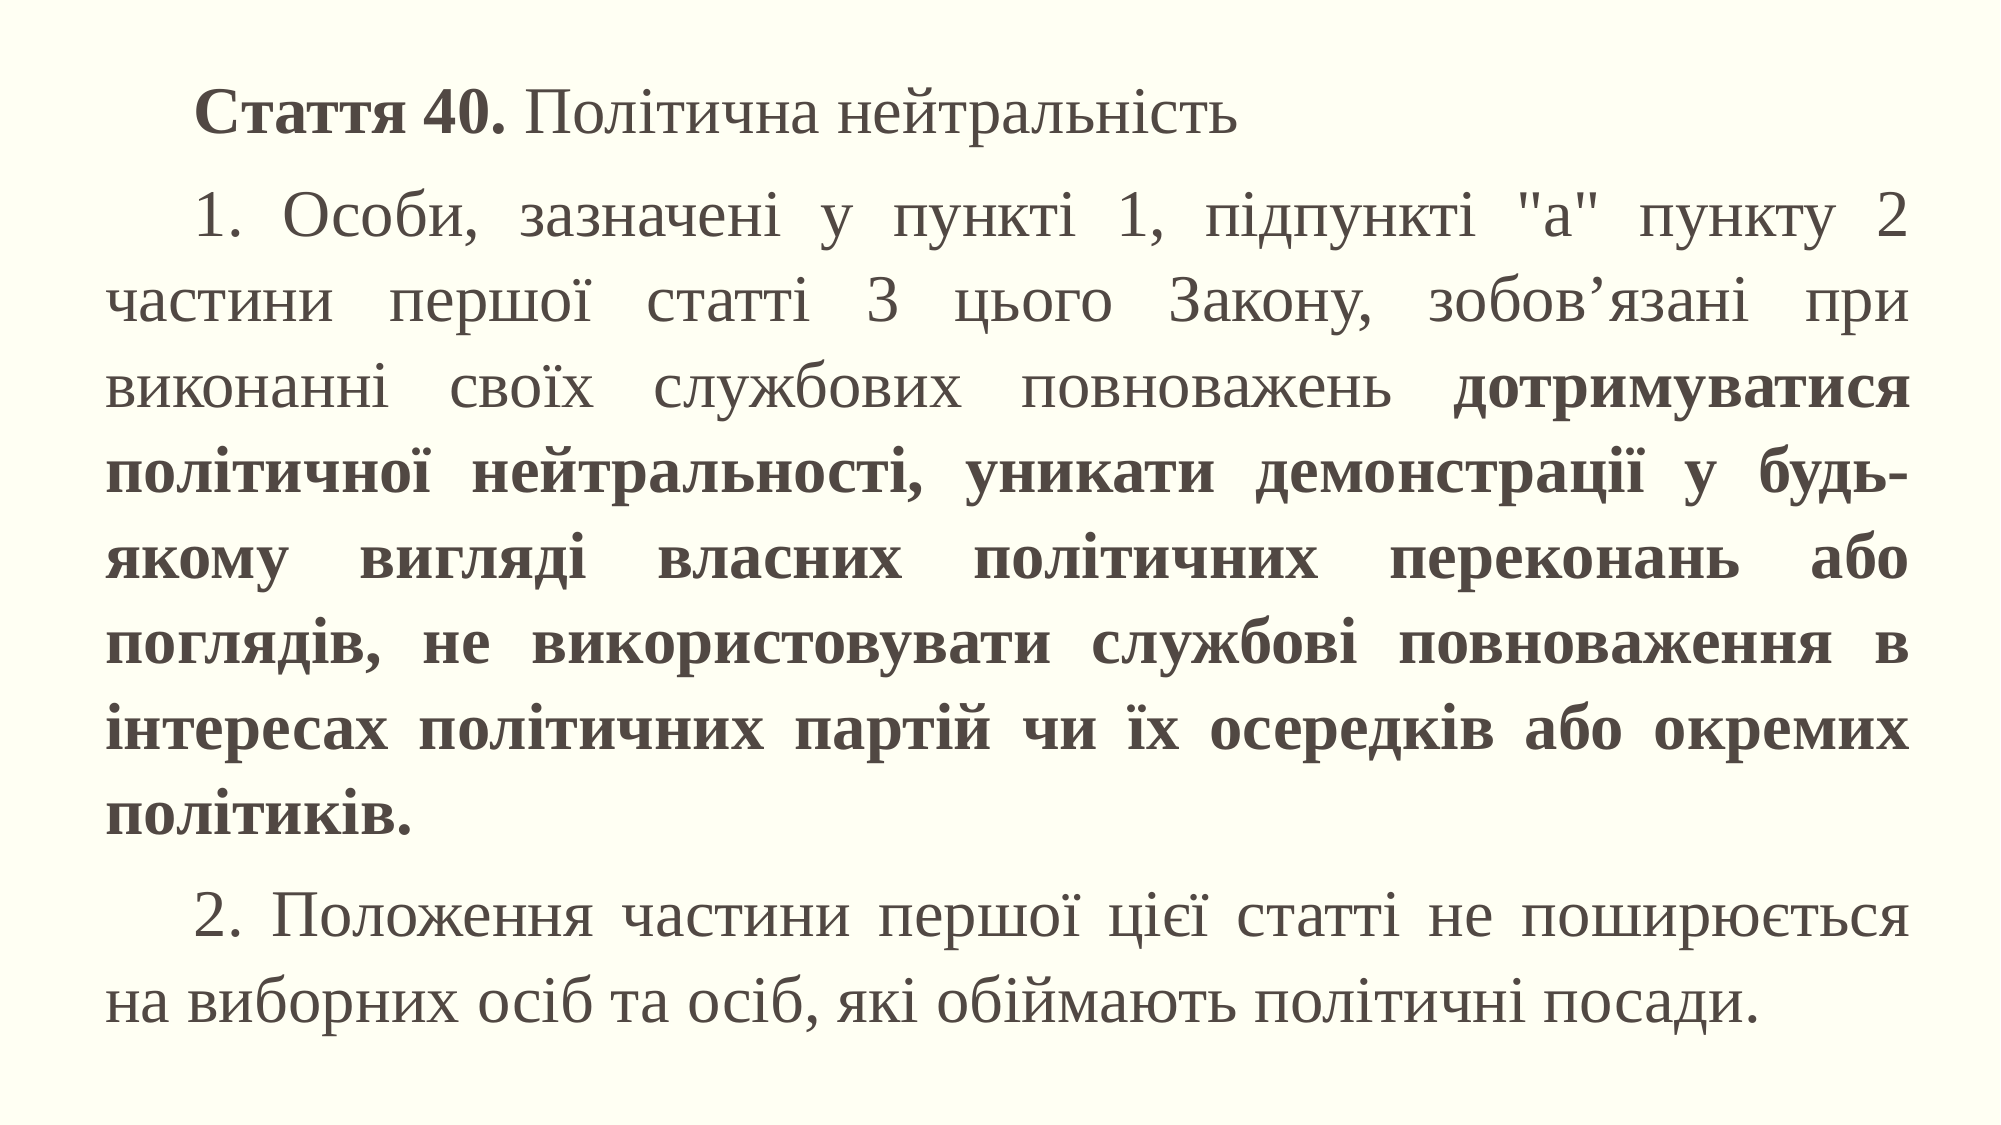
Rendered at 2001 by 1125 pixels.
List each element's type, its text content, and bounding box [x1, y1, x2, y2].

text_box Стаття 40. Політична нейтральність 1. Особи, зазначені у пункті 1, підпункті "а" пункту 2 частини першої статті 3 цього Закону, зобов’язані при виконанні своїх службових повноважень дотримуватися політичної нейтральності, уникати демонстрації у будь-якому вигляді власних політичних переконань або поглядів, не використовувати службові повноваження в інтересах політичних партій чи їх осередків або окремих політиків. 2. Положення частини першої цієї статті не поширюється на виборних осіб та осіб, які обіймають політичні посади. [90, 54, 1927, 1044]
